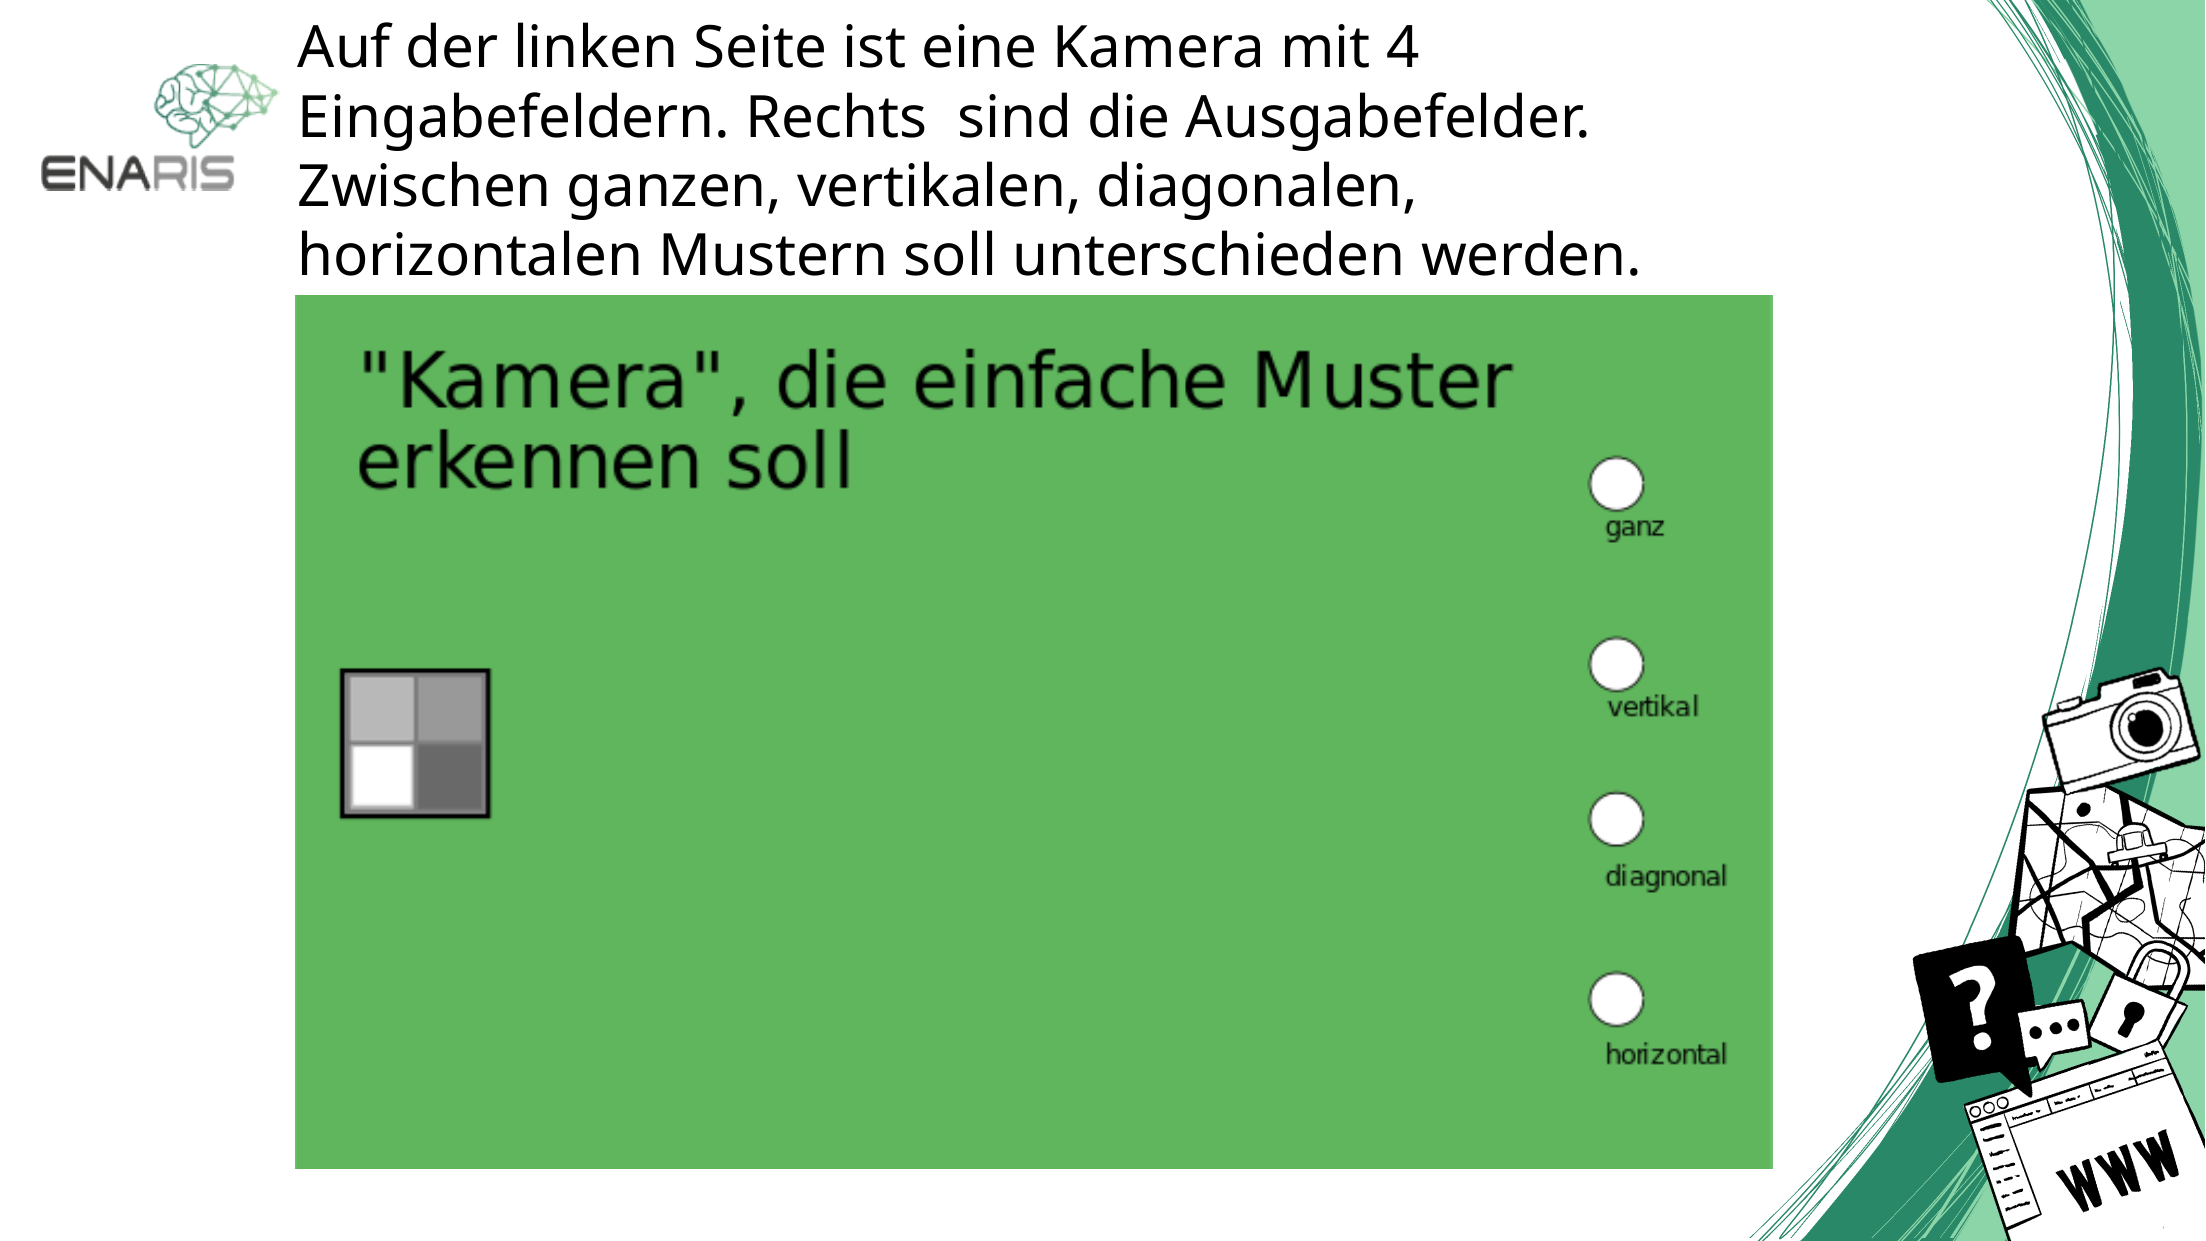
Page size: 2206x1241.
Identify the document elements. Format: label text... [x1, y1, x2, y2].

picture [41, 64, 280, 191]
text_box Auf der linken Seite ist eine Kamera mit 4 Eingabefeldern. Rechts sind die Ausgabefelder. Zwischen ganzen, vertikalen, diagonalen, horizontalen Mustern soll unterschieden werden. [295, 9, 1741, 290]
picture [295, 0, 2205, 1241]
